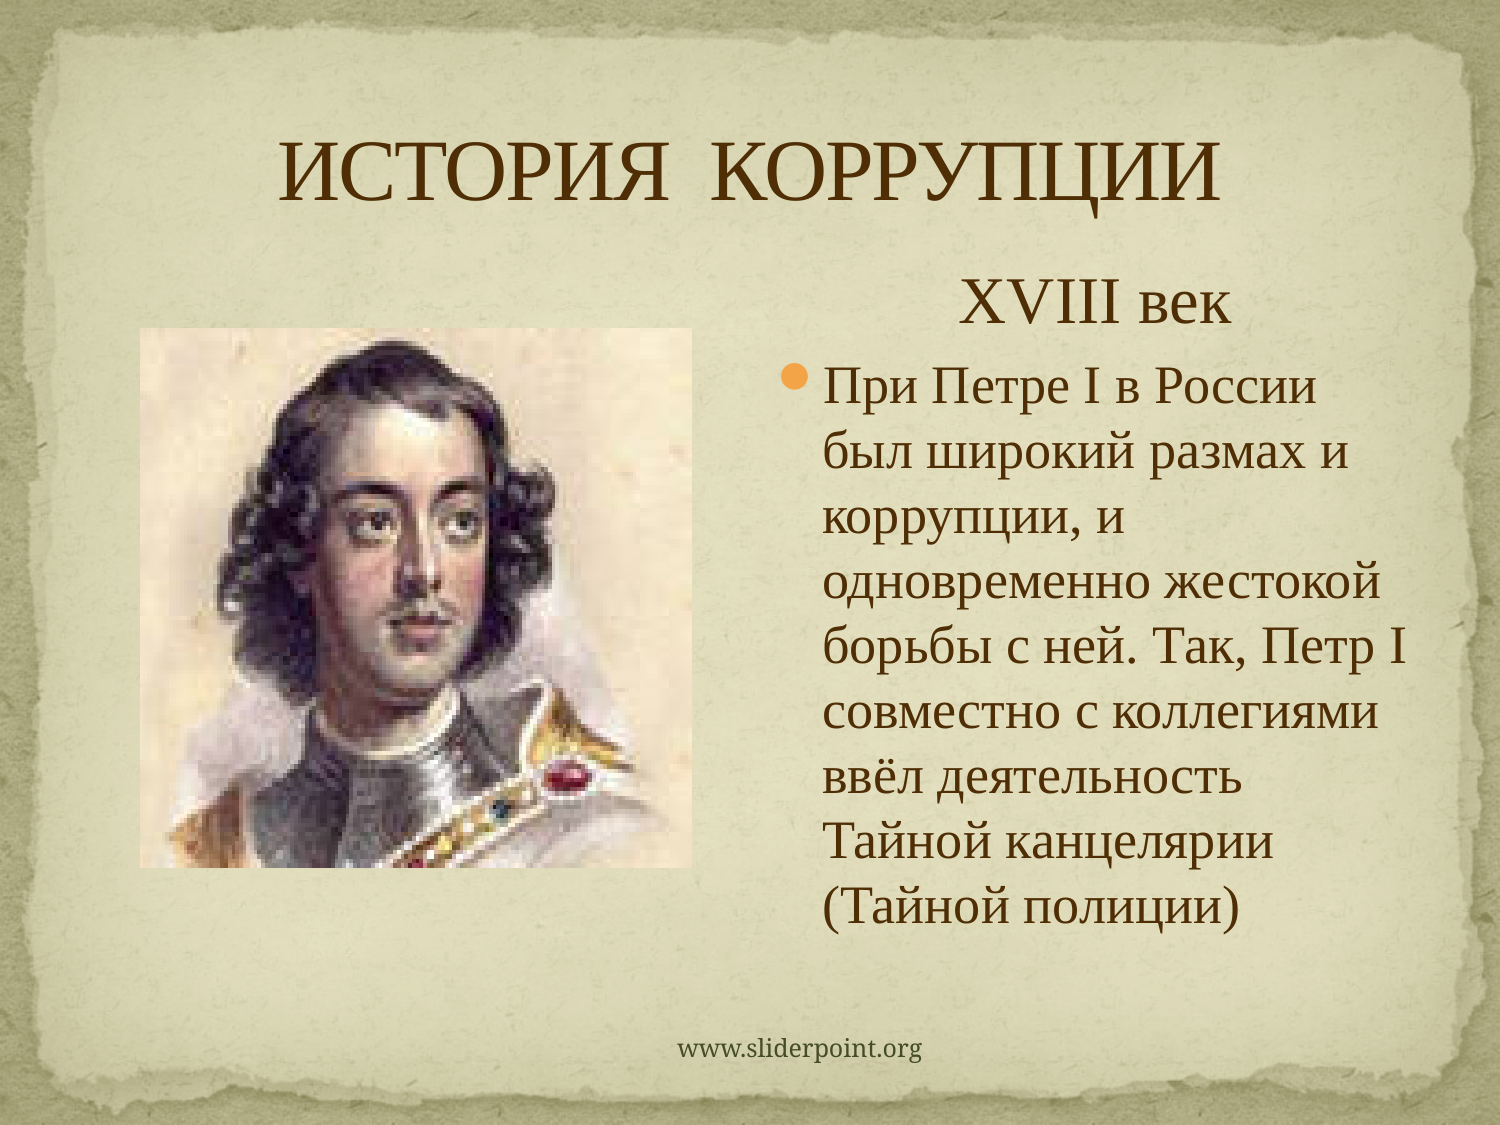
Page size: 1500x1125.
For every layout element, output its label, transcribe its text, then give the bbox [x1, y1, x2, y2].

footer www.sliderpoint.org [350, 1017, 938, 1081]
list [142, 329, 690, 867]
title ИСТОРИЯ КОРРУПЦИИ [74, 24, 1425, 225]
list XVIII век При Петре I в России был широкий размах и коррупции, и одновременно жестокой борьбы с ней. Так, Петр I совместно с коллегиями ввёл деятельность Тайной канцелярии (Тайной полиции) [762, 249, 1429, 1000]
